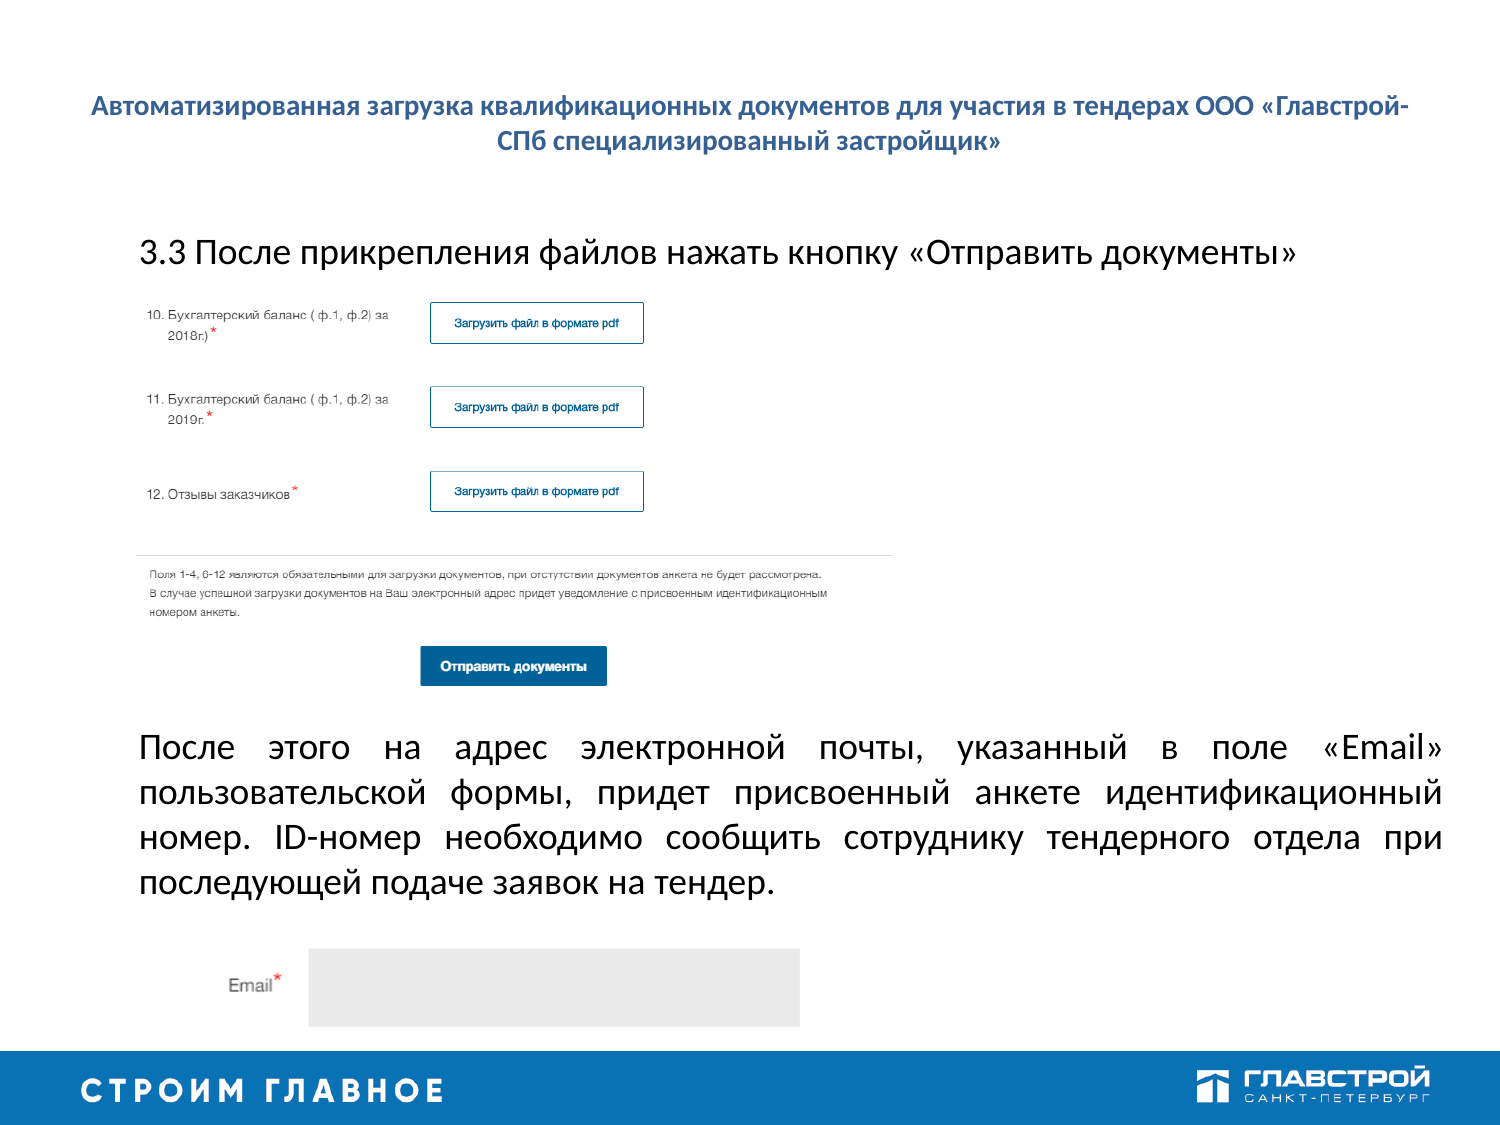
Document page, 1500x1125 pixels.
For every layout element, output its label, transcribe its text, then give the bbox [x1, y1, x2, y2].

text_box Автоматизированная загрузка квалификационных документов для участия в тендерах ООО «Главстрой-СПб специализированный застройщик» [75, 78, 1426, 164]
text_box 3.3 После прикрепления файлов нажать кнопку «Отправить документы» После этого на адрес электронной почты, указанный в поле «Email» пользовательской формы, придет присвоенный анкете идентификационный номер. ID-номер необходимо сообщить сотруднику тендерного отдела при последующей подаче заявок на тендер. [123, 219, 1459, 1049]
picture [0, 1051, 1500, 1125]
picture [135, 278, 892, 708]
picture [57, 940, 1006, 1040]
